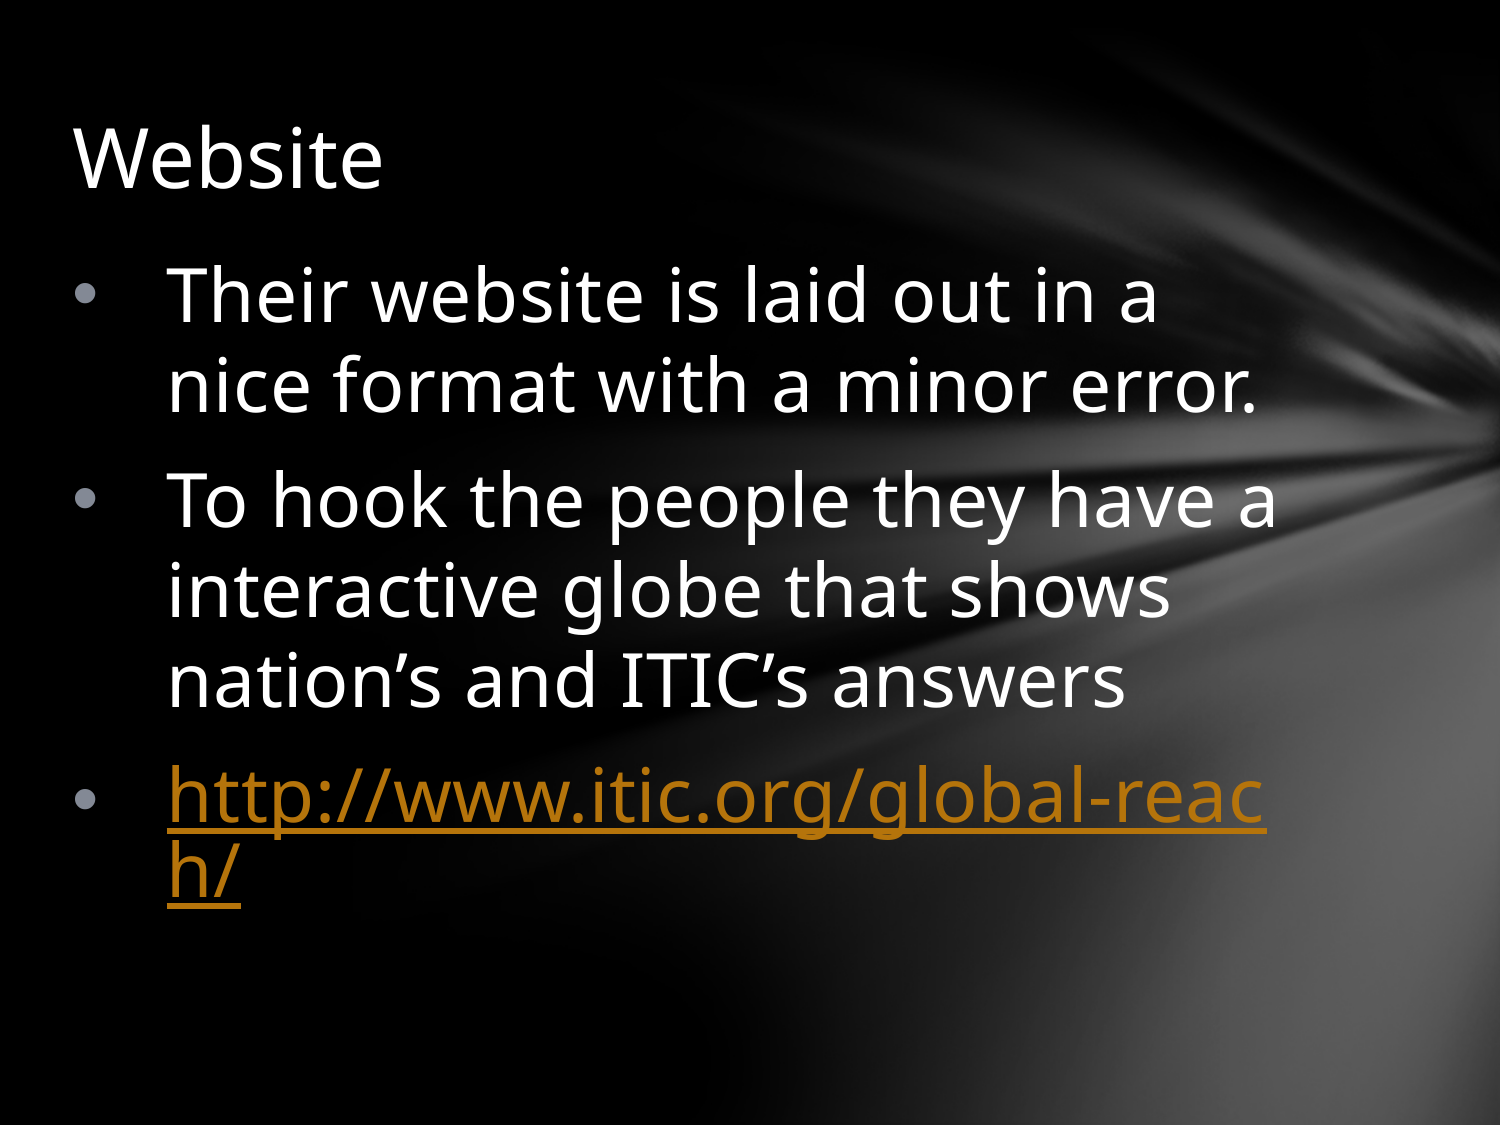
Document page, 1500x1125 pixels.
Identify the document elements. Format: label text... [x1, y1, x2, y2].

list Their website is laid out in a nice format with a minor error. To hook the people they have a interactive globe that shows nation’s and ITIC’s answers http://www.itic.org/global-reach/ [57, 239, 1318, 1015]
title Website [57, 37, 1318, 213]
